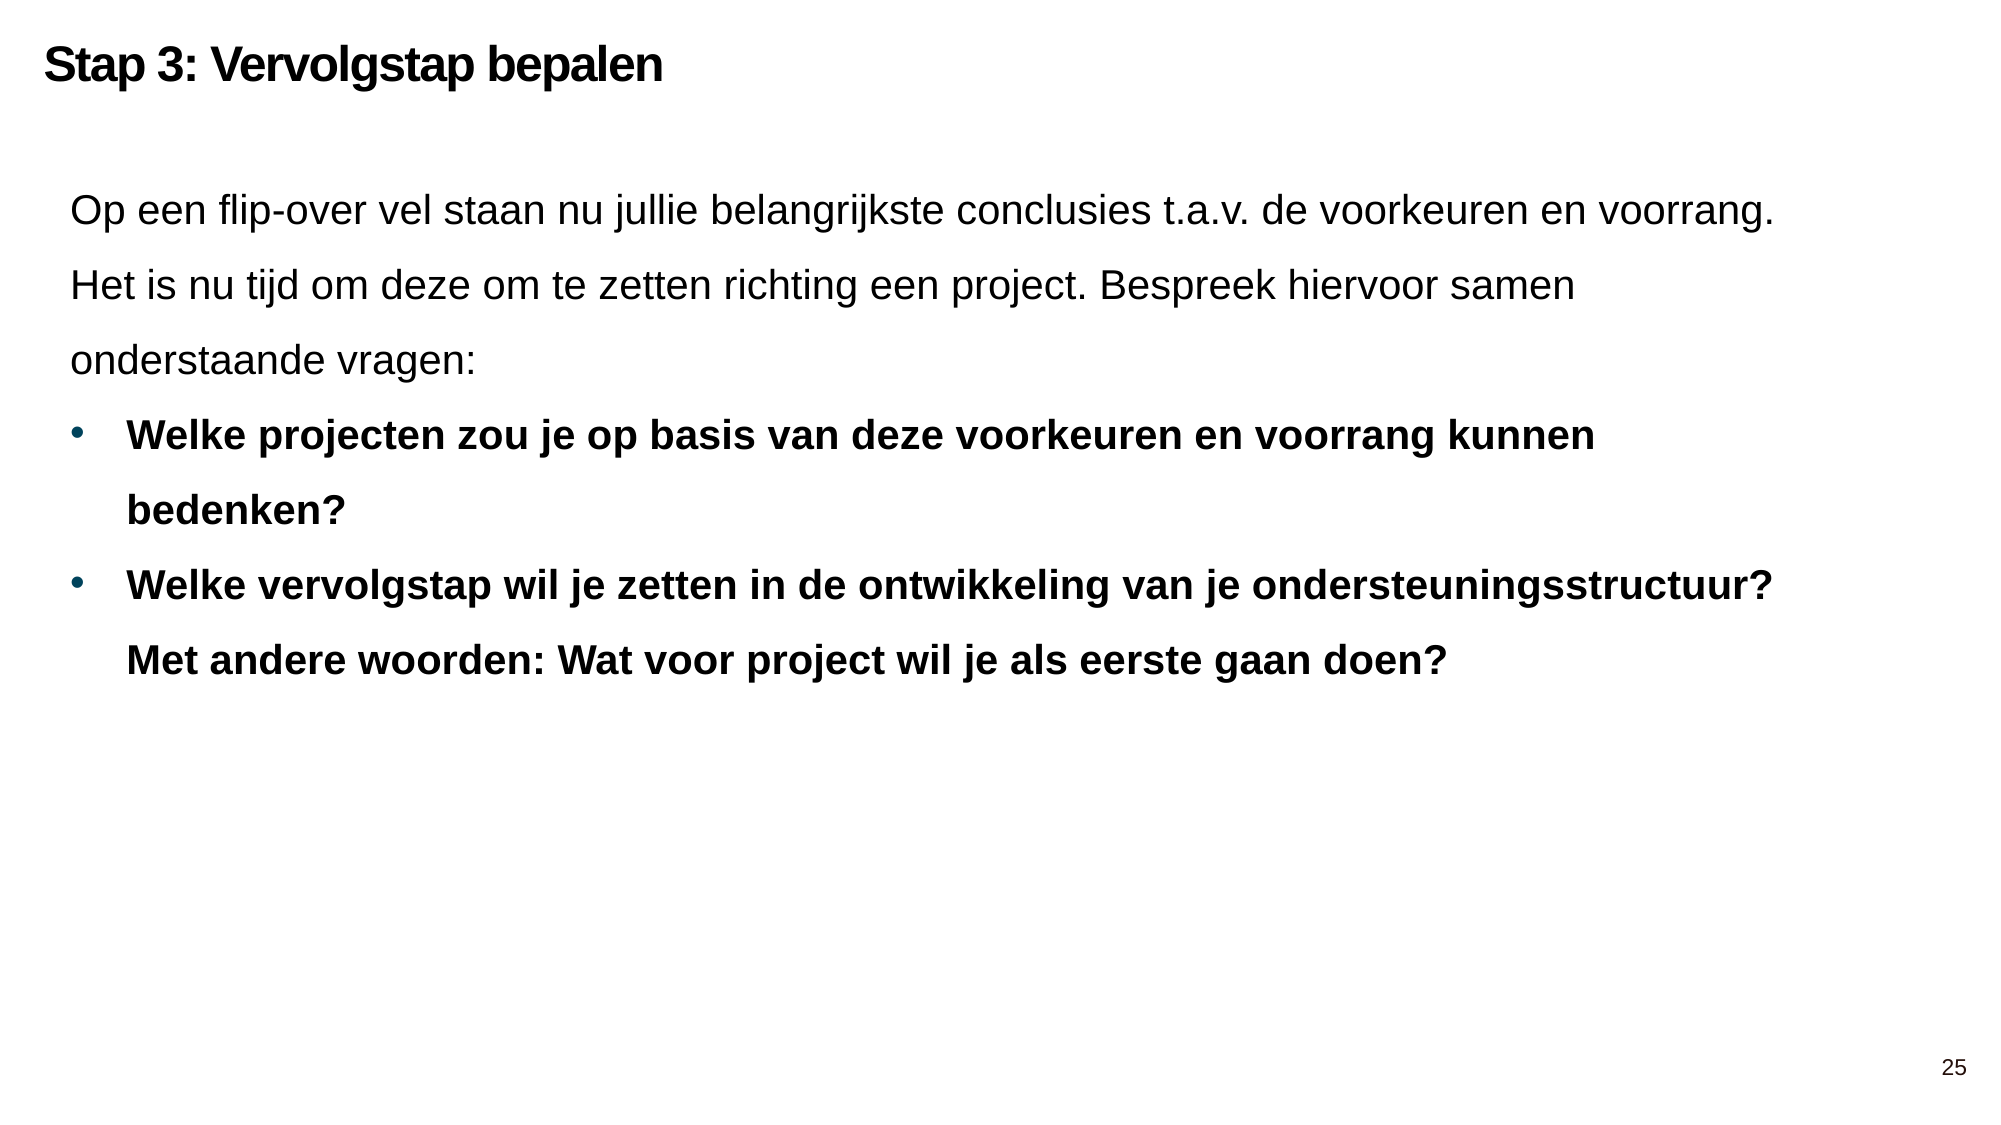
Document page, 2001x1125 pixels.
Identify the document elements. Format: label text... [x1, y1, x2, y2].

text_box Stap 3: Vervolgstap bepalen [35, 34, 1765, 111]
text_box Op een flip-over vel staan nu jullie belangrijkste conclusies t.a.v. de voorkeuren en voorrang. Het is nu tijd om deze om te zetten richting een project. Bespreek hiervoor samen onderstaande vragen: Welke projecten zou je op basis van deze voorkeuren en voorrang kunnen bedenken? Welke vervolgstap wil je zetten in de ontwikkeling van je ondersteuningsstructuur? Met andere woorden: Wat voor project wil je als eerste gaan doen? [62, 153, 1793, 615]
slide_number 25 [1932, 1043, 2000, 1090]
